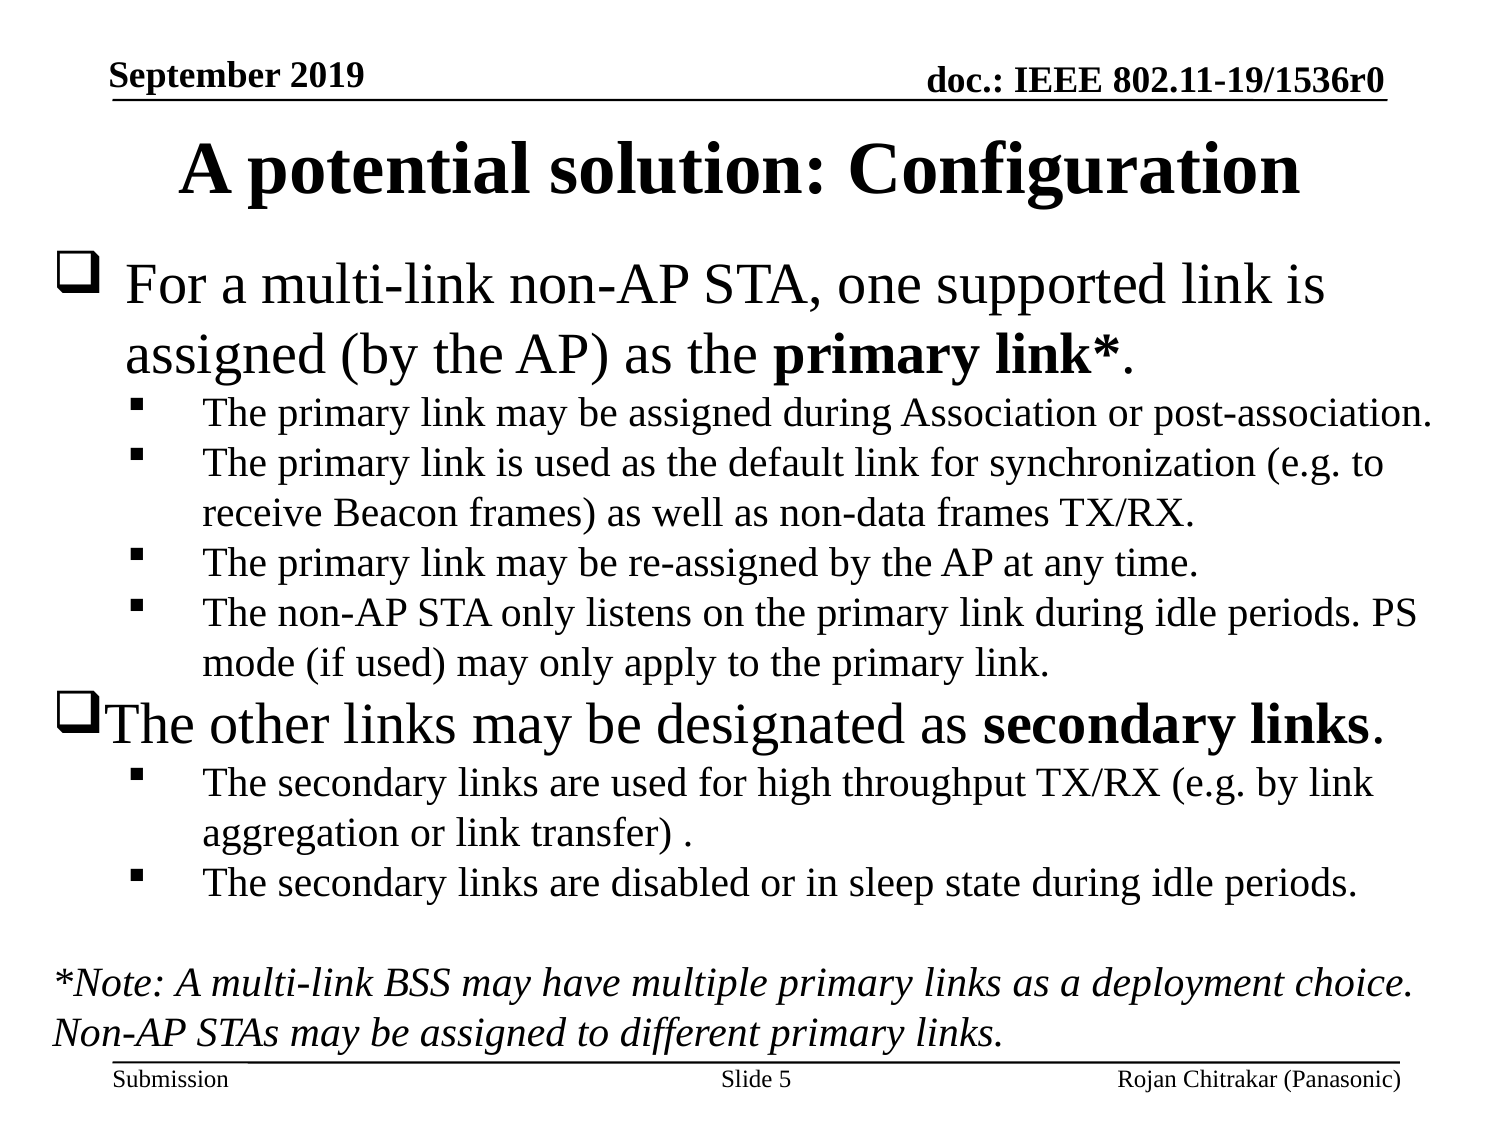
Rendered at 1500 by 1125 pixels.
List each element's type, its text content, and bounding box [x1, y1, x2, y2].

footer Rojan Chitrakar (Panasonic) [949, 1063, 1402, 1093]
slide_number Slide 5 [712, 1063, 800, 1093]
text_box For a multi-link non-AP STA, one supported link is assigned (by the AP) as the primary link*. The primary link may be assigned during Association or post-association. The primary link is used as the default link for synchronization (e.g. to receive Beacon frames) as well as non-data frames TX/RX. The primary link may be re-assigned by the AP at any time. The non-AP STA only listens on the primary link during idle periods. PS mode (if used) may only apply to the primary link. The other links may be designated as secondary links. The secondary links are used for high throughput TX/RX (e.g. by link aggregation or link transfer) . The secondary links are disabled or in sleep state during idle periods. *Note: A multi-link BSS may have multiple primary links as a deployment choice. Non-AP STAs may be assigned to different primary links. [37, 237, 1463, 1063]
text_box A potential solution: Configuration [0, 111, 1500, 225]
